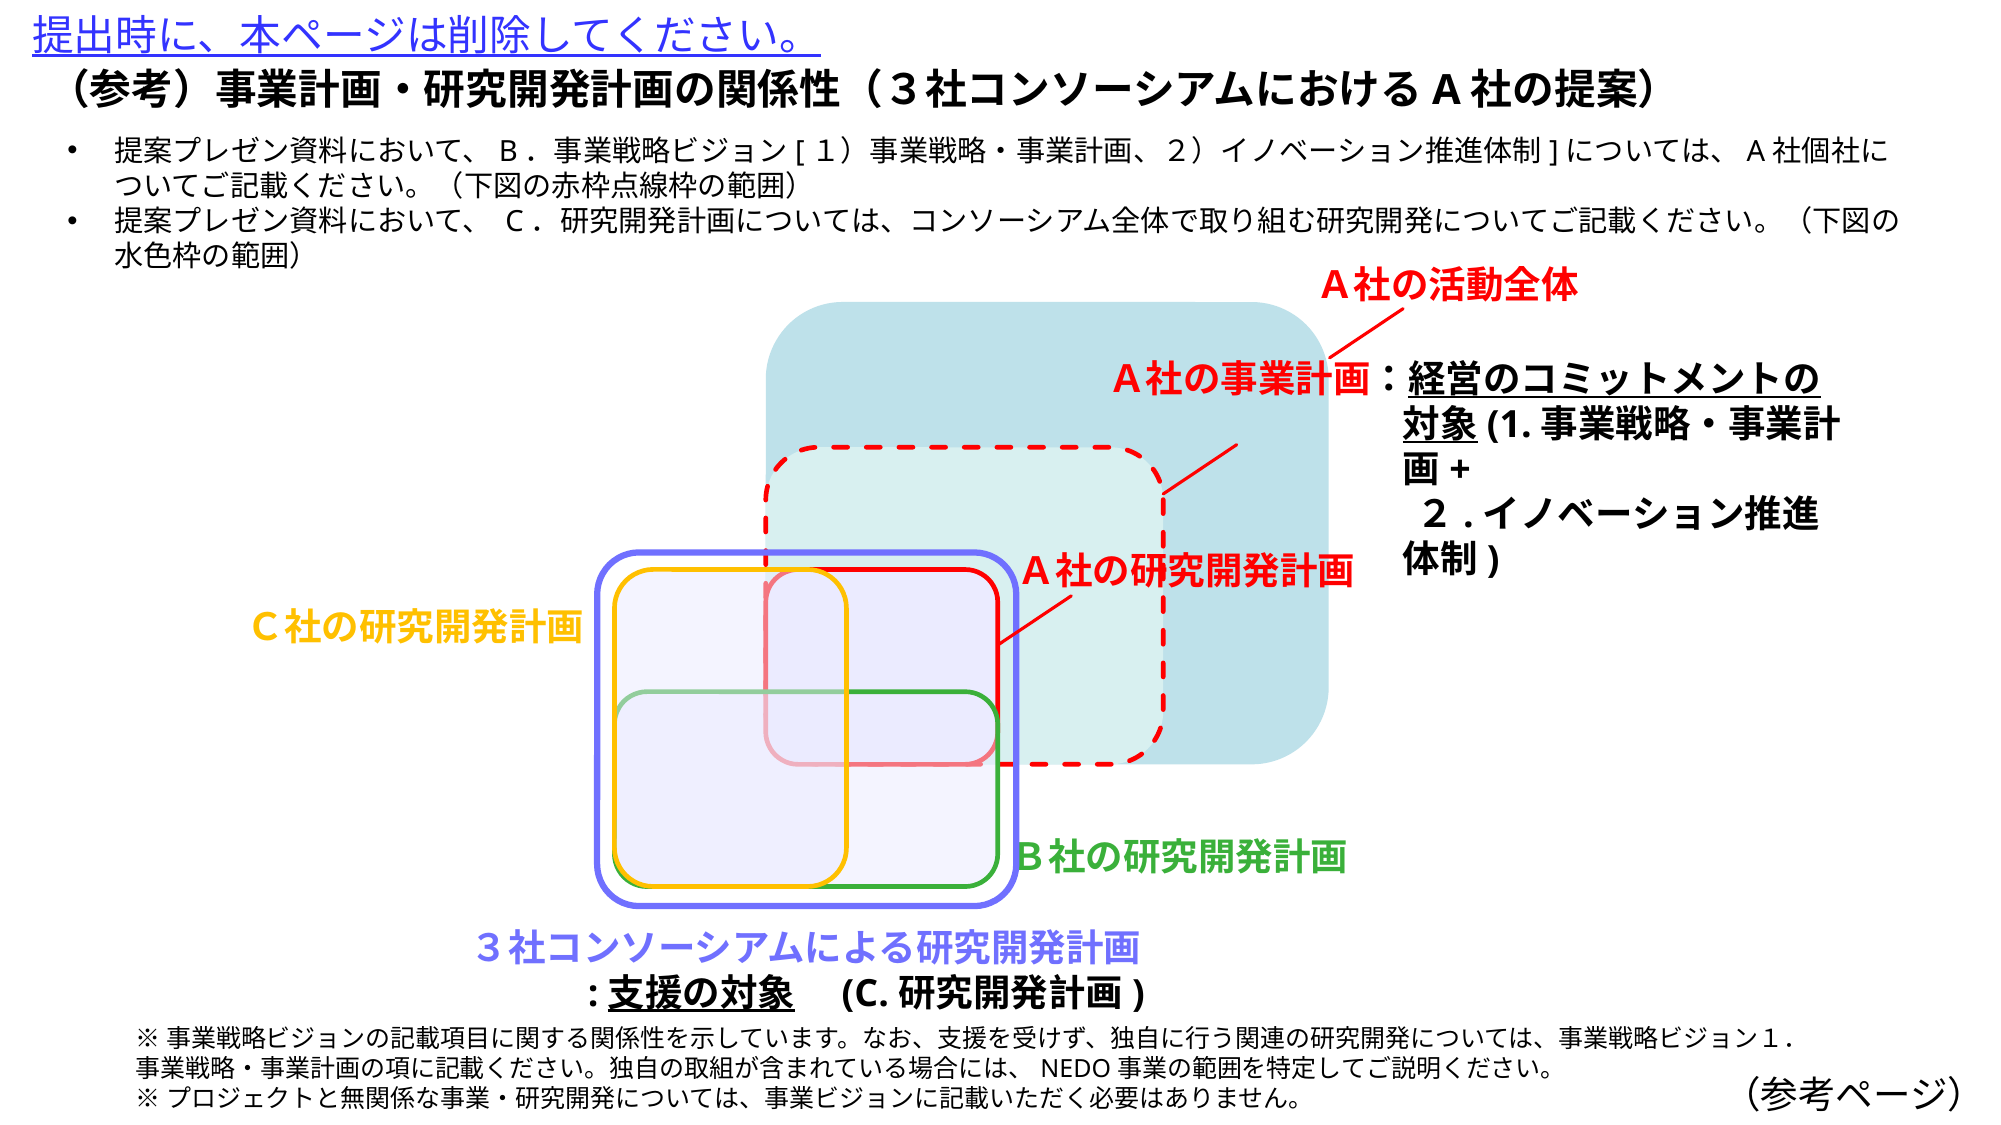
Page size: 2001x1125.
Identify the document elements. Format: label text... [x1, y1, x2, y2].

text_box [1117, 638, 1331, 767]
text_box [997, 595, 1072, 646]
text_box ３社コンソーシアムによる研究開発計画 :支援の対象 (C.研究開発計画) [450, 900, 1162, 1013]
text_box [595, 550, 1019, 900]
text_box （参考ページ） [1533, 1064, 2000, 1124]
text_box 提出時に、本ページは削除してください。 [17, 1, 839, 67]
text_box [1162, 444, 1237, 495]
text_box Ａ社の研究開発計画 [905, 501, 1468, 638]
text_box Ａ社の活動全体 [1224, 280, 1671, 352]
text_box [763, 299, 1331, 494]
text_box Ａ社の事業計画：経営のコミットメントの対象(1.事業戦略・事業計画+ ２.イノベーション推進体制) [1091, 399, 1870, 536]
text_box 提案プレゼン資料において、B．事業戦略ビジョン[１）事業戦略・事業計画、２）イノベーション推進体制]については、A社個社についてご記載ください。（下図の赤枠点線枠の範囲） 提案プレゼン資料において、 C．研究開発計画については、コンソーシアム全体で取り組む研究開発についてご記載ください。（下図の水色枠の範囲） [52, 126, 1927, 280]
text_box [763, 445, 1091, 550]
text_box [1019, 638, 1166, 767]
text_box Ｂ社の研究開発計画 [1002, 787, 1436, 924]
text_box （参考）事業計画・研究開発計画の関係性（３社コンソーシアムにおけるA社の提案） [33, 49, 1967, 126]
text_box ※事業戦略ビジョンの記載項目に関する関係性を示しています。なお、支援を受けず、独自に行う関連の研究開発については、事業戦略ビジョン１．事業戦略・事業計画の項に記載ください。独自の取組が含まれている場合には、NEDO事業の範囲を特定してご説明ください。 ※プロジェクトと無関係な事業・研究開発については、事業ビジョンに記載いただく必要はありません。 [118, 1013, 1811, 1118]
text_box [1329, 308, 1404, 359]
text_box Ｃ社の研究開発計画 [159, 557, 614, 694]
